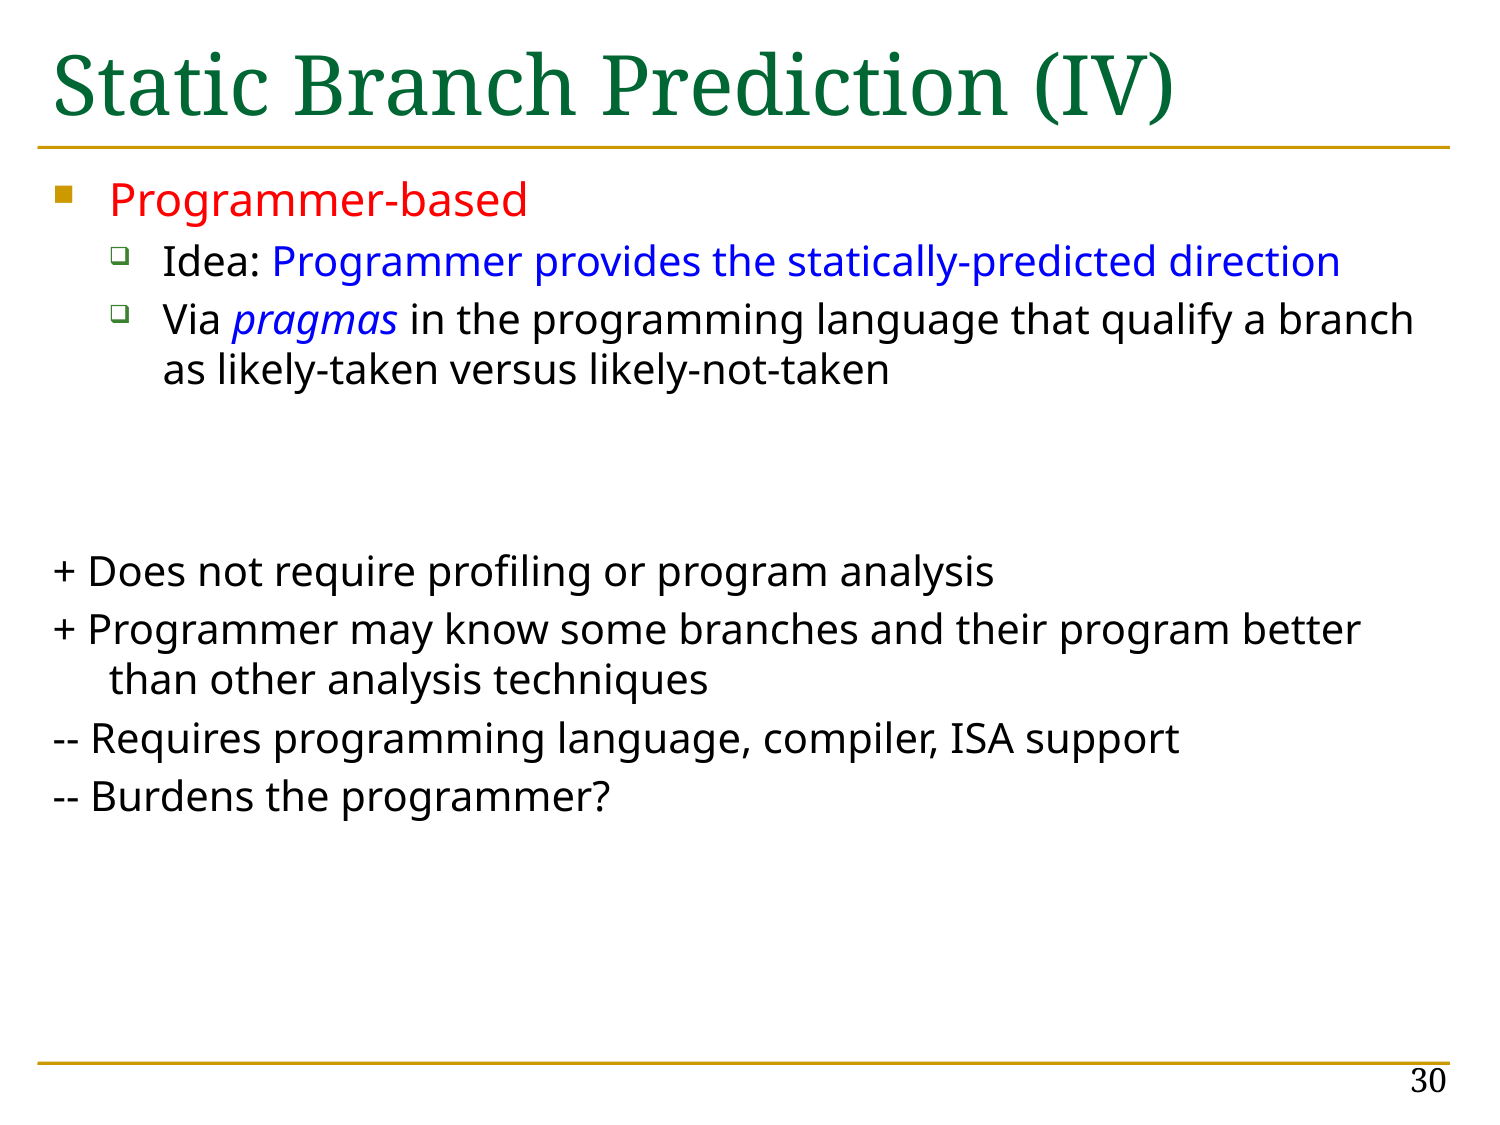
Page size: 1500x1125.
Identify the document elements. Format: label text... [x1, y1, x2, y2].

list Programmer-based Idea: Programmer provides the statically-predicted direction Via pragmas in the programming language that qualify a branch as likely-taken versus likely-not-taken + Does not require profiling or program analysis + Programmer may know some branches and their program better than other analysis techniques -- Requires programming language, compiler, ISA support -- Burdens the programmer? [37, 163, 1450, 1016]
slide_number 30 [1111, 1036, 1462, 1112]
title Static Branch Prediction (IV) [37, 24, 1450, 163]
